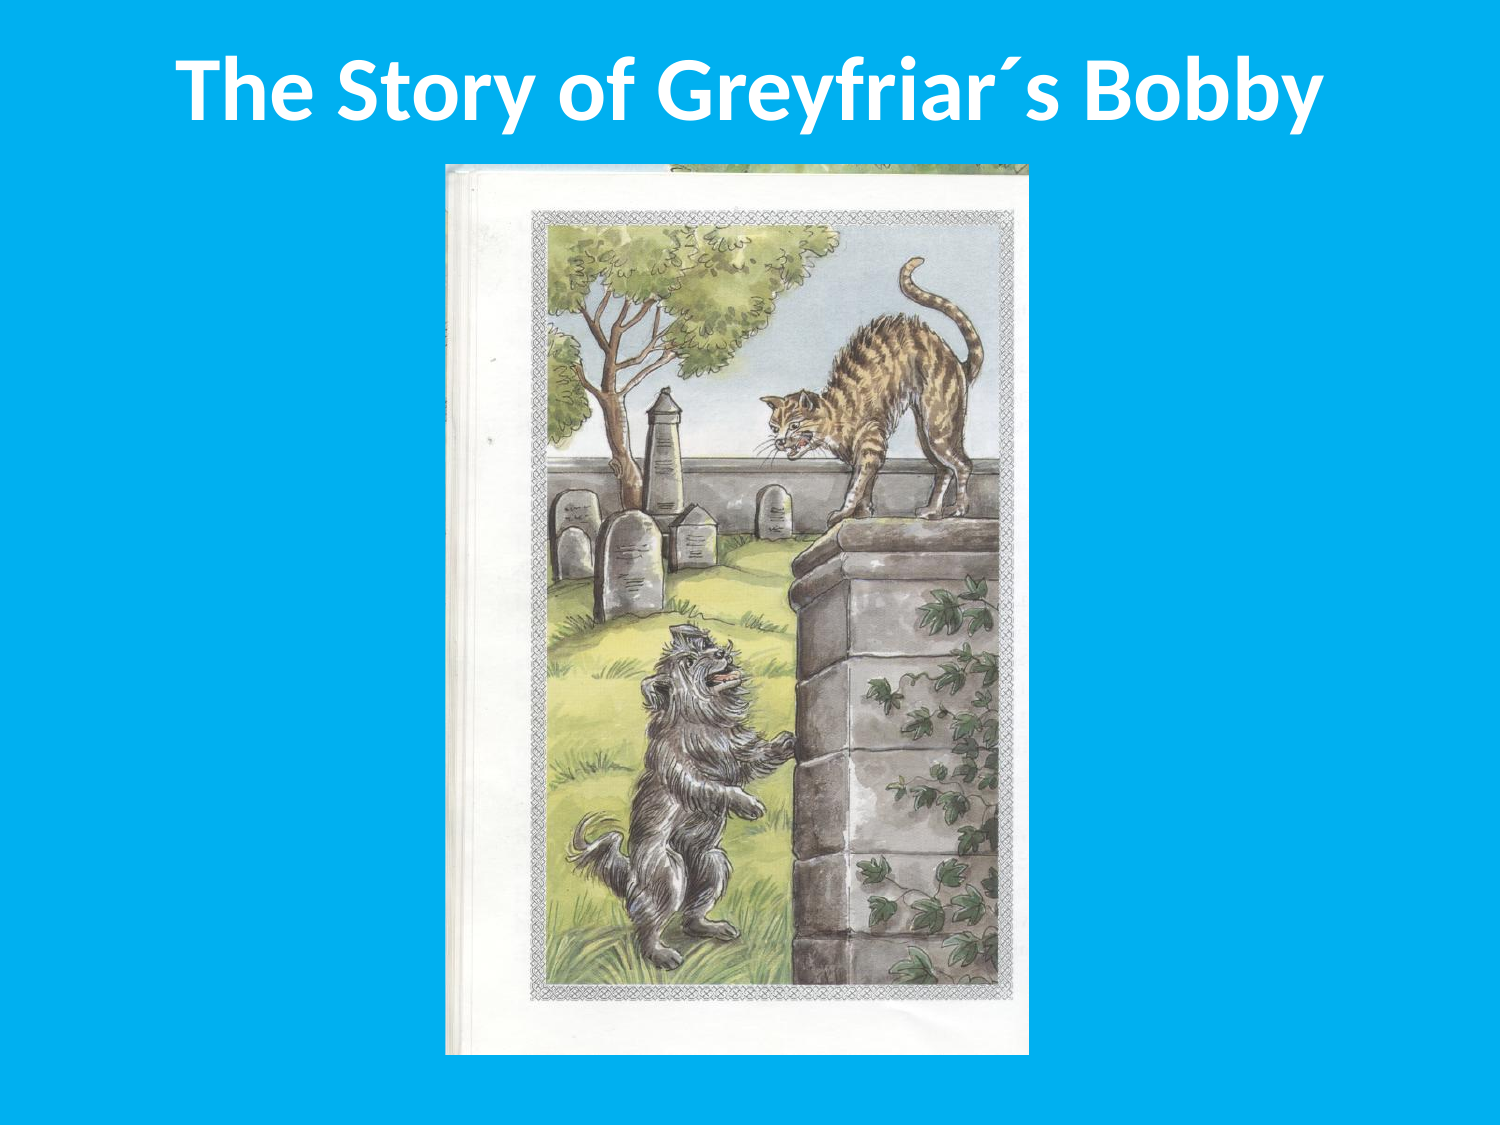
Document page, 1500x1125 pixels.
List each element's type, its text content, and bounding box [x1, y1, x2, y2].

title The Story of Greyfriar´s Bobby [75, 45, 1425, 233]
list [445, 163, 1030, 1055]
